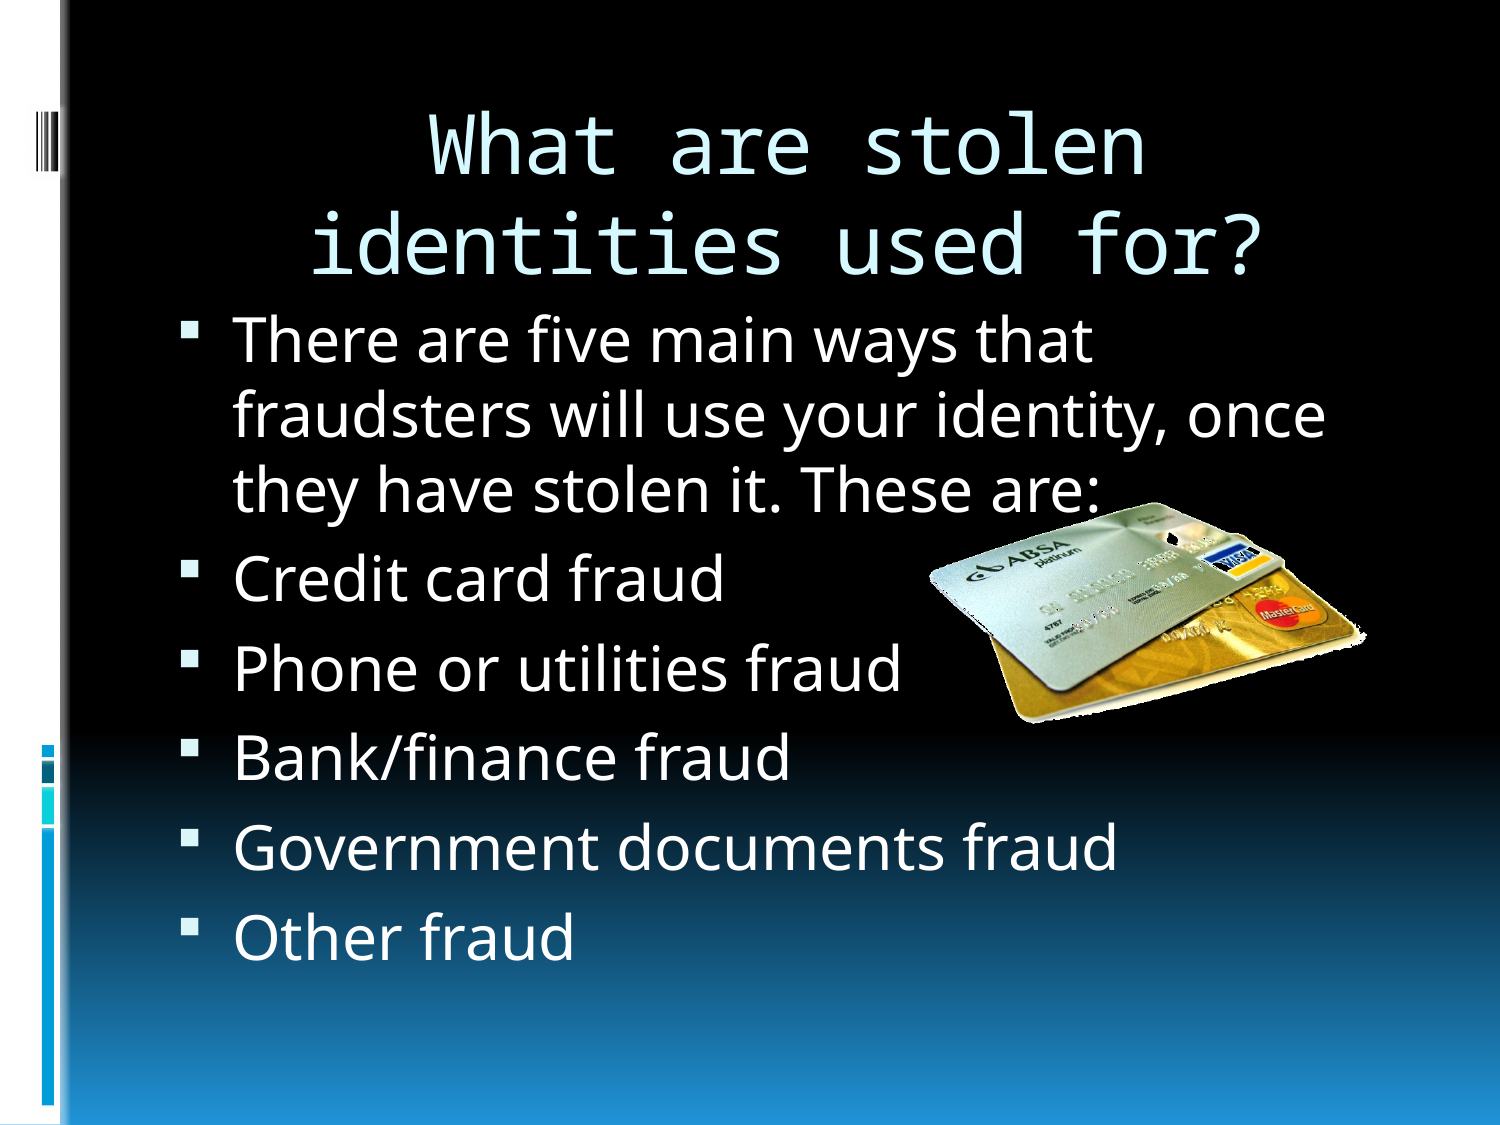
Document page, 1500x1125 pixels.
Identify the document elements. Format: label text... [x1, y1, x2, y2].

list There are five main ways that fraudsters will use your identity, once they have stolen it. These are: Credit card fraud Phone or utilities fraud Bank/finance fraud Government documents fraud Other fraud [150, 292, 1425, 1043]
picture [913, 433, 1372, 777]
title What are stolen identities used for? [150, 83, 1425, 292]
